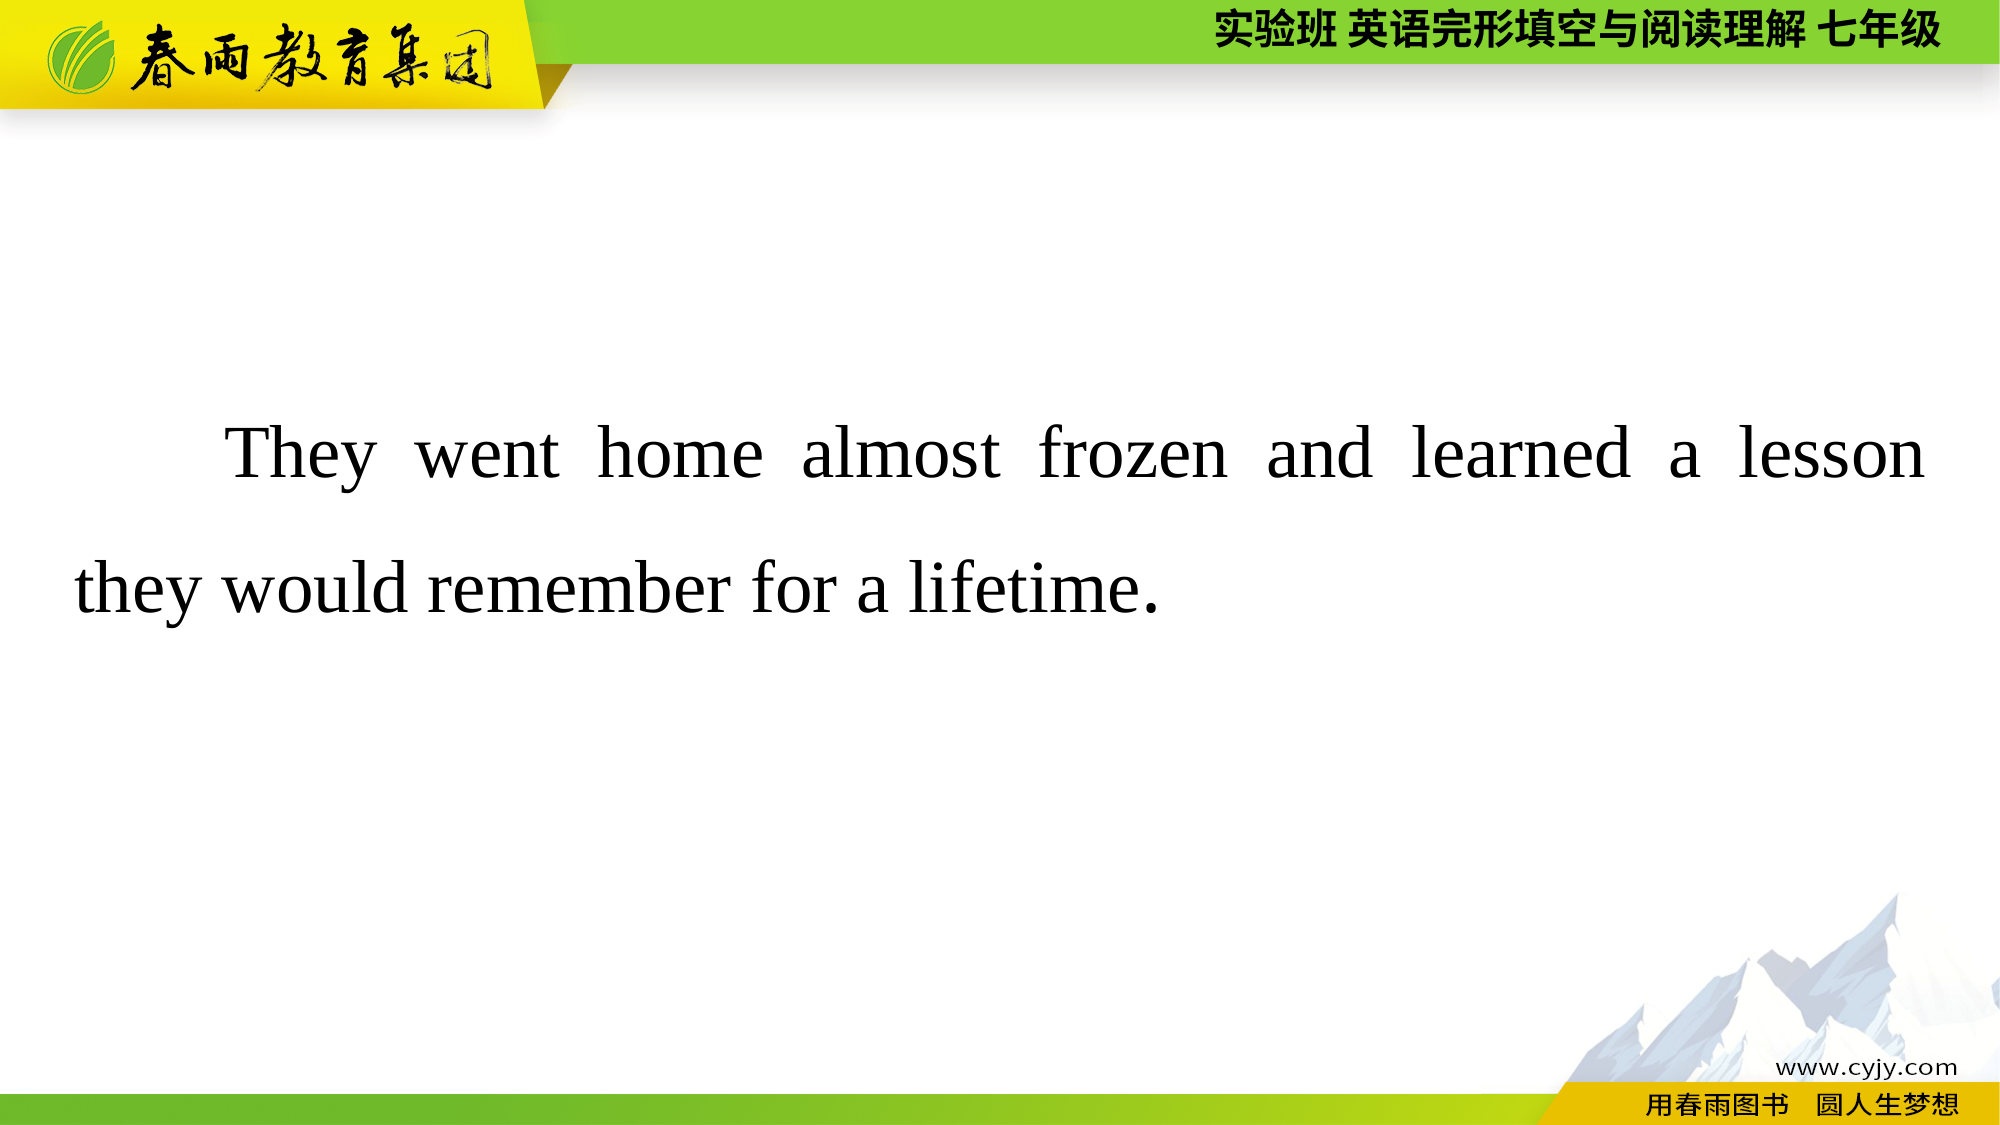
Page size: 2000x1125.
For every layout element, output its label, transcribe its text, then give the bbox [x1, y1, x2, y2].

list They went home almost frozen and learned a lesson they would remember for a lifetime. [59, 349, 1944, 621]
picture [0, 0, 2000, 1125]
